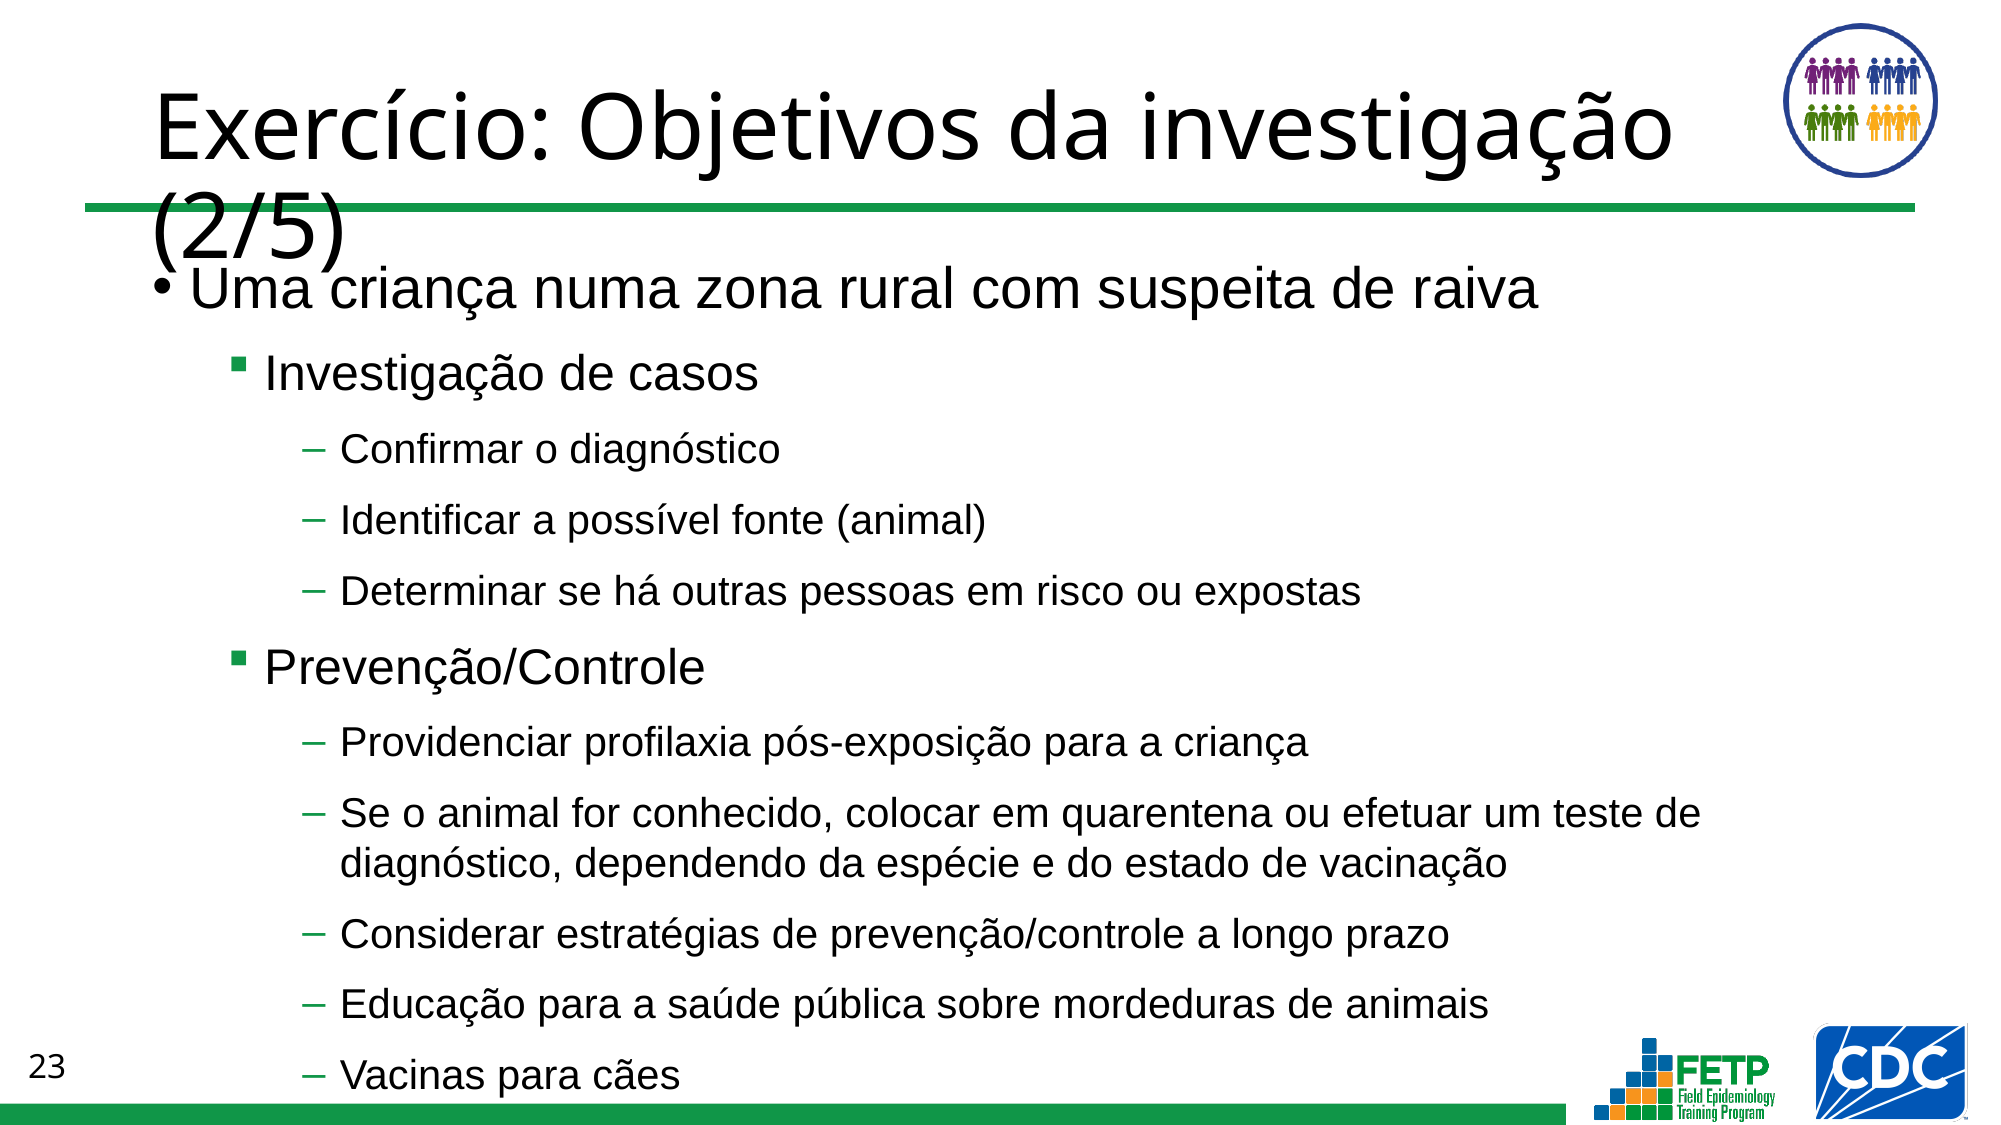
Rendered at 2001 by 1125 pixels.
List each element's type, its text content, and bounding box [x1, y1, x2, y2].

list Uma criança numa zona rural com suspeita de raiva Investigação de casos Confirmar o diagnóstico Identificar a possível fonte (animal) Determinar se há outras pessoas em risco ou expostas Prevenção/Controle Providenciar profilaxia pós-exposição para a criança Se o animal for conhecido, colocar em quarentena ou efetuar um teste de diagnóstico, dependendo da espécie e do estado de vacinação Considerar estratégias de prevenção/controle a longo prazo Educação para a saúde pública sobre mordeduras de animais Vacinas para cães [137, 242, 1863, 1004]
title Exercício: Objetivos da investigação (2/5) [137, 73, 1789, 205]
picture [1783, 23, 1938, 178]
picture [1594, 1038, 1775, 1122]
picture [1813, 1023, 1968, 1122]
